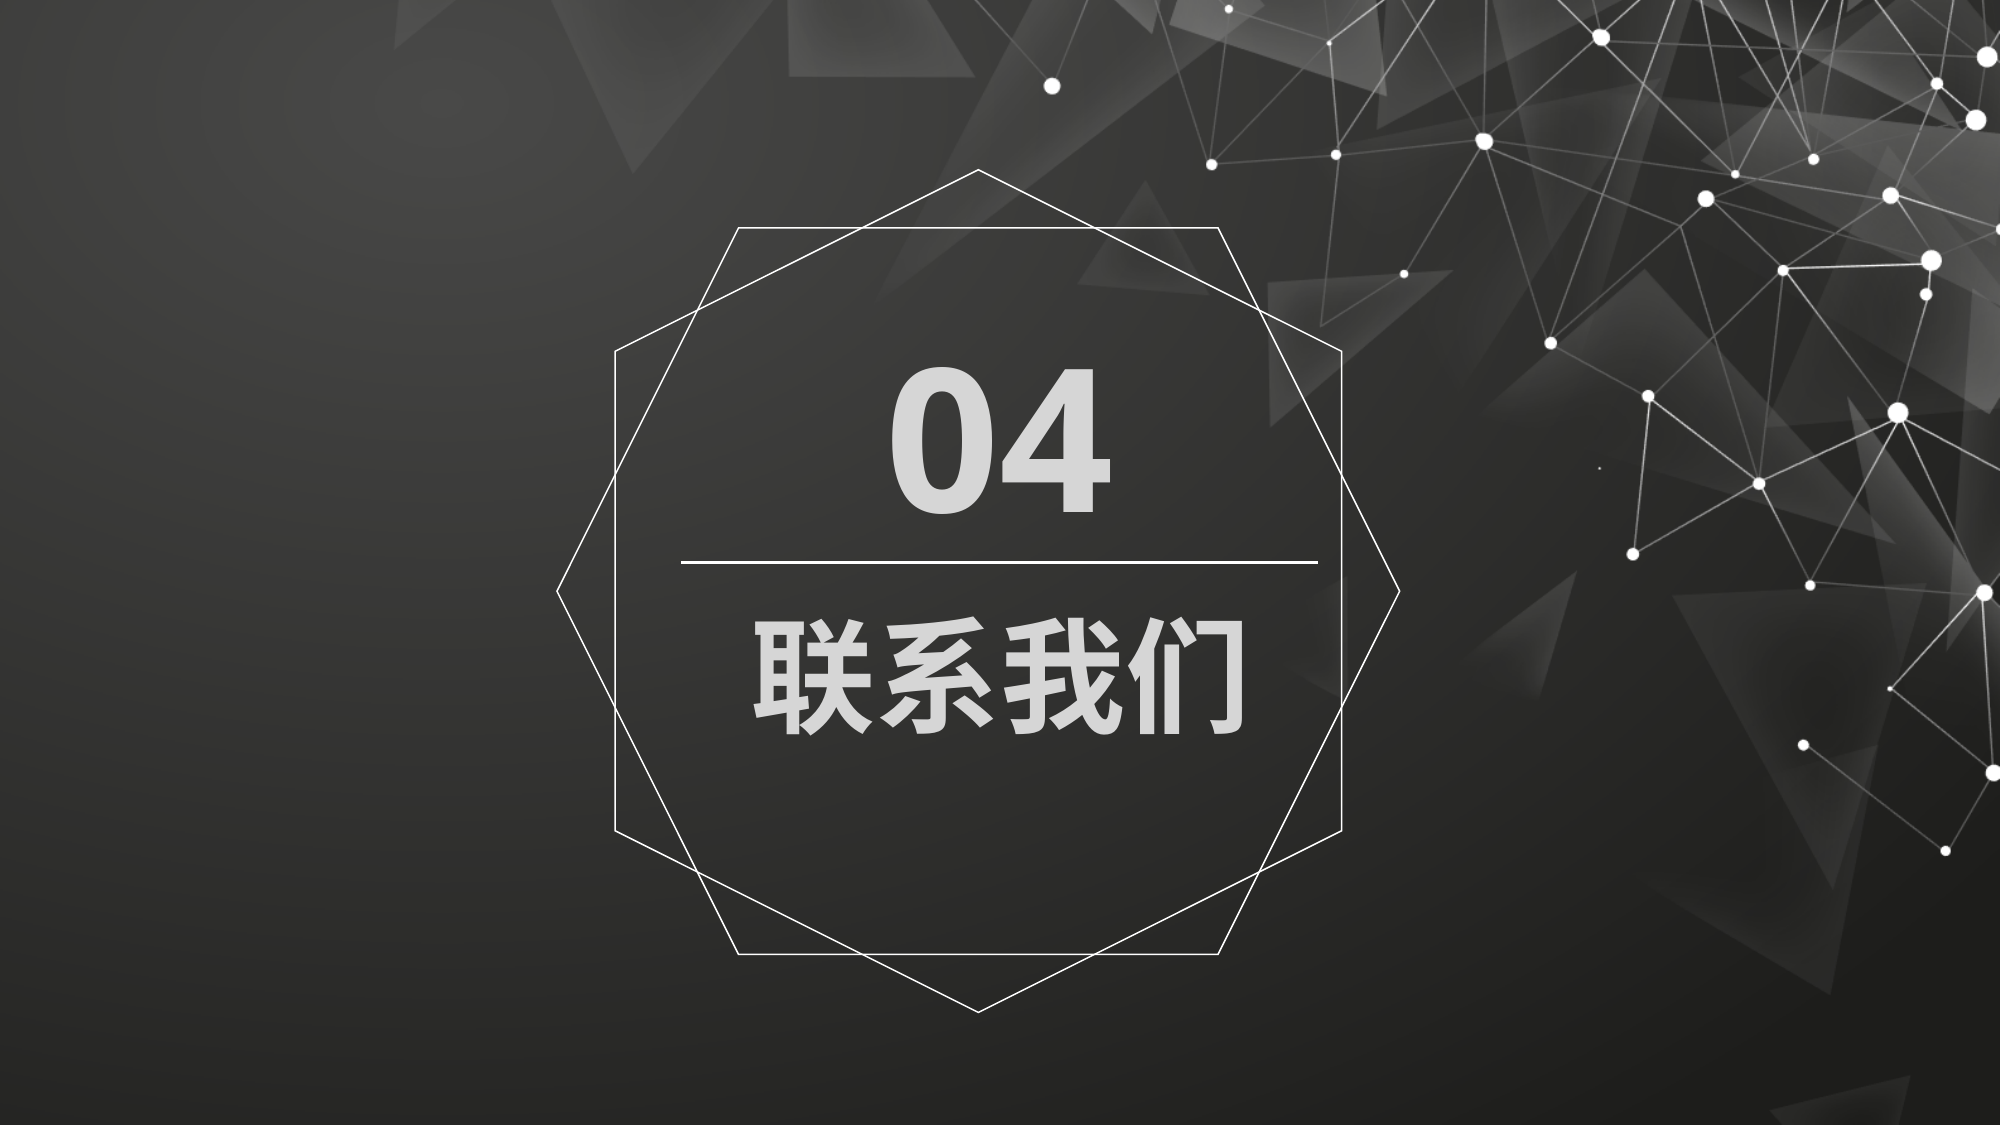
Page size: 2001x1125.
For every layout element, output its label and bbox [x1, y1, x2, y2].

picture [0, 0, 2000, 1125]
text_box [556, 169, 1400, 1013]
